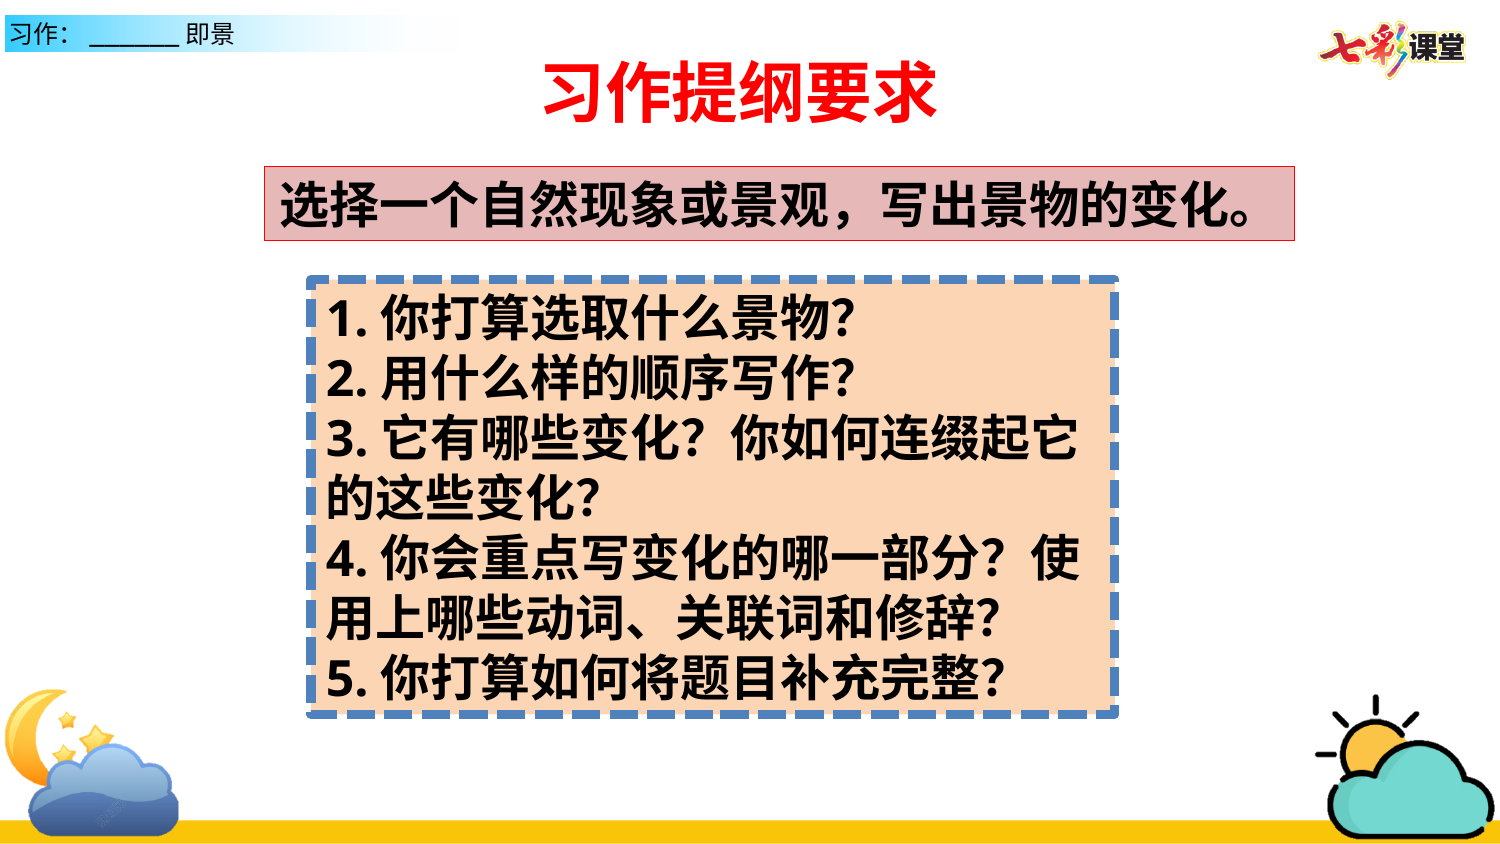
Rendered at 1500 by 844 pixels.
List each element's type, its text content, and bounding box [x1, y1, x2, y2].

picture [0, 686, 185, 844]
text_box 1.你打算选取什么景物？ 2.用什么样的顺序写作？ 3.它有哪些变化？你如何连缀起它的这些变化？ 4.你会重点写变化的哪一部分？使用上哪些动词、关联词和修辞？ 5.你打算如何将题目补充完整？ [311, 279, 1115, 715]
text_box 习作提纲要求 [523, 43, 1087, 139]
picture [1278, 640, 1500, 844]
text_box 选择一个自然现象或景观，写出景物的变化。 [264, 166, 1295, 241]
picture [1316, 20, 1468, 80]
